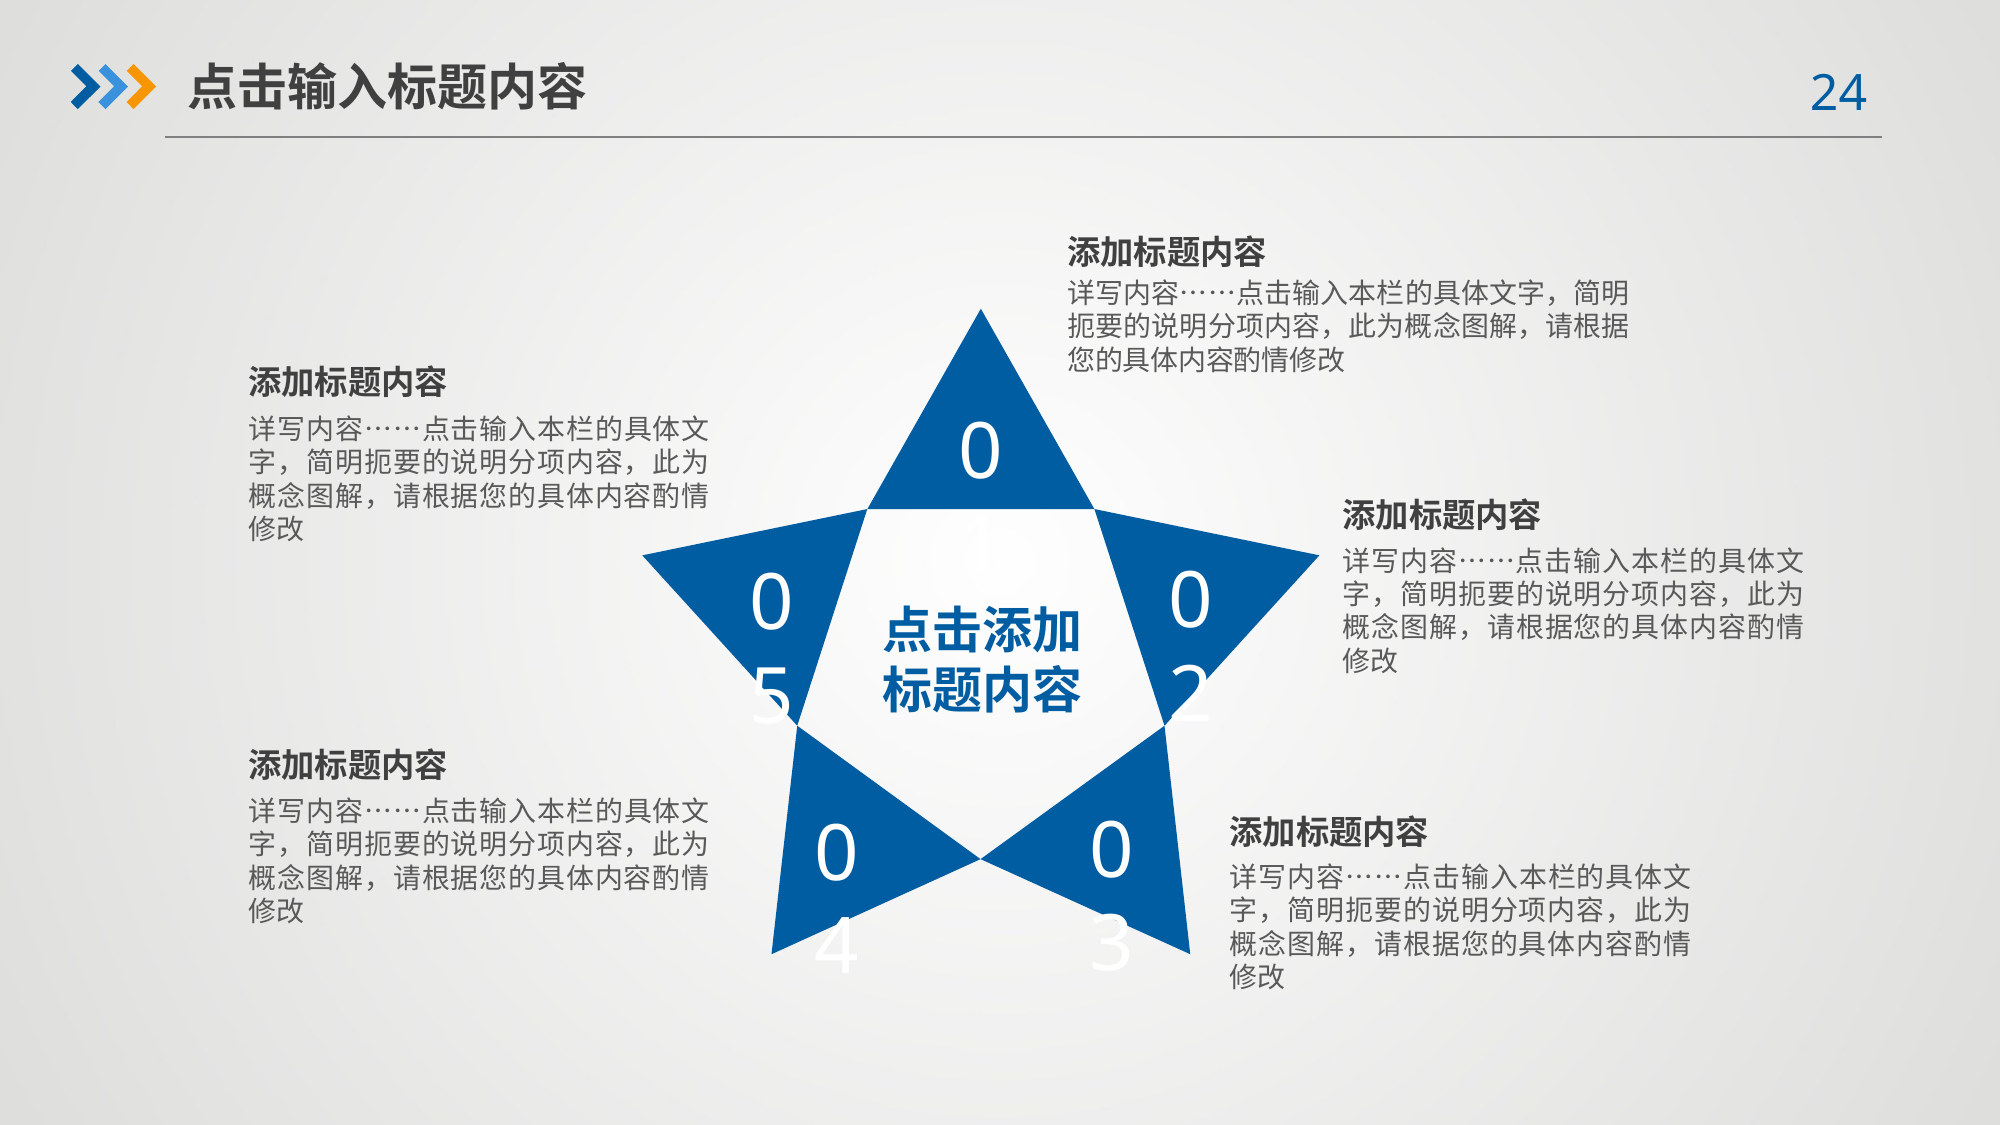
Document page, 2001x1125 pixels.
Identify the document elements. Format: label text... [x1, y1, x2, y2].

text_box 添加标题内容 [1067, 231, 1344, 272]
text_box [1094, 509, 1320, 684]
text_box 详写内容……点击输入本栏的具体文字，简明扼要的说明分项内容，此为概念图解，请根据您的具体内容酌情修改 [248, 411, 710, 545]
text_box [642, 509, 868, 684]
text_box 详写内容……点击输入本栏的具体文字，简明扼要的说明分项内容，此为概念图解，请根据您的具体内容酌情修改 [1229, 859, 1692, 994]
text_box 详写内容……点击输入本栏的具体文字，简明扼要的说明分项内容，此为概念图解，请根据您的具体内容酌情修改 [248, 793, 710, 928]
text_box 添加标题内容 [248, 744, 512, 785]
text_box 02 [1151, 549, 1230, 737]
text_box 添加标题内容 [1342, 494, 1619, 535]
text_box 点击输入标题内容 [187, 43, 654, 127]
text_box 点击添加标题内容 [873, 598, 1091, 719]
text_box 04 [797, 802, 876, 990]
text_box 添加标题内容 [1229, 811, 1506, 852]
text_box [867, 308, 1095, 510]
text_box 详写内容……点击输入本栏的具体文字，简明扼要的说明分项内容，此为概念图解，请根据您的具体内容酌情修改 [1067, 275, 1630, 376]
picture [0, 0, 2000, 1125]
text_box 添加标题内容 [248, 360, 485, 401]
text_box 03 [1072, 799, 1151, 987]
text_box 详写内容……点击输入本栏的具体文字，简明扼要的说明分项内容，此为概念图解，请根据您的具体内容酌情修改 [1342, 543, 1805, 677]
text_box [771, 735, 980, 955]
text_box 05 [732, 552, 811, 739]
text_box 01 [941, 400, 1020, 588]
text_box [980, 735, 1191, 955]
